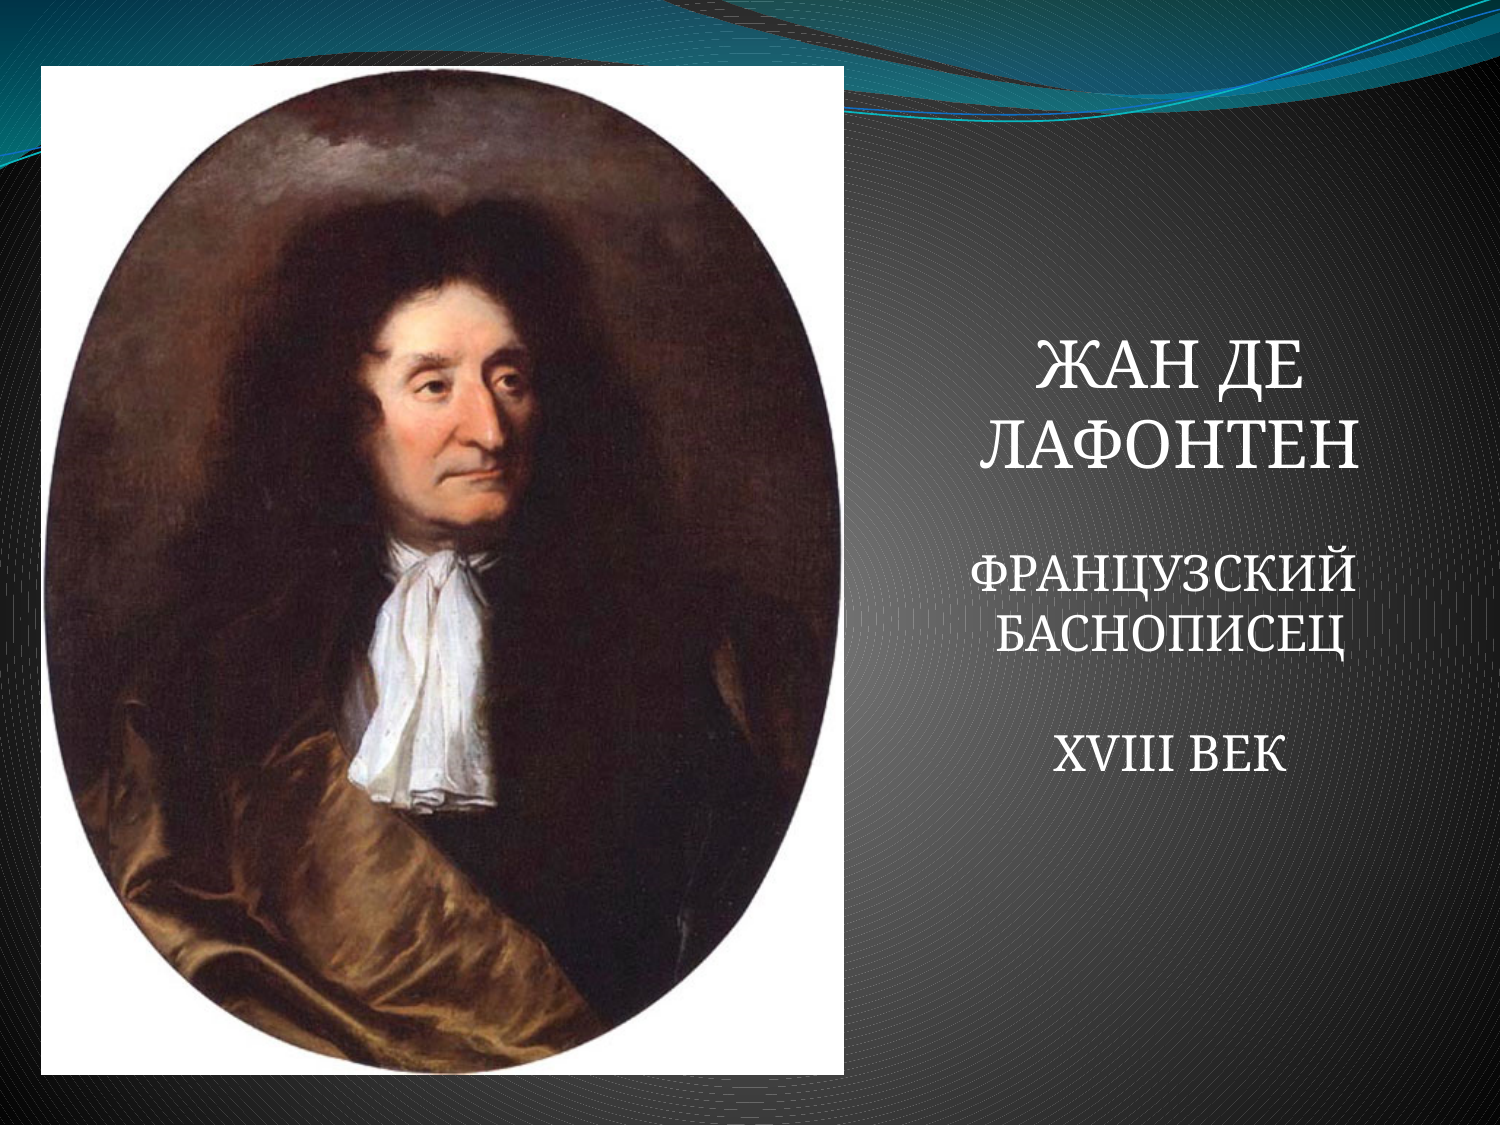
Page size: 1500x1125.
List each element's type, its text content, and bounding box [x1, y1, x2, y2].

picture [40, 66, 844, 1075]
text_box ЖАН ДЕ ЛАФОНТЕН ФРАНЦУЗСКИЙ БАСНОПИСЕЦ XVIII ВЕК [879, 314, 1462, 789]
